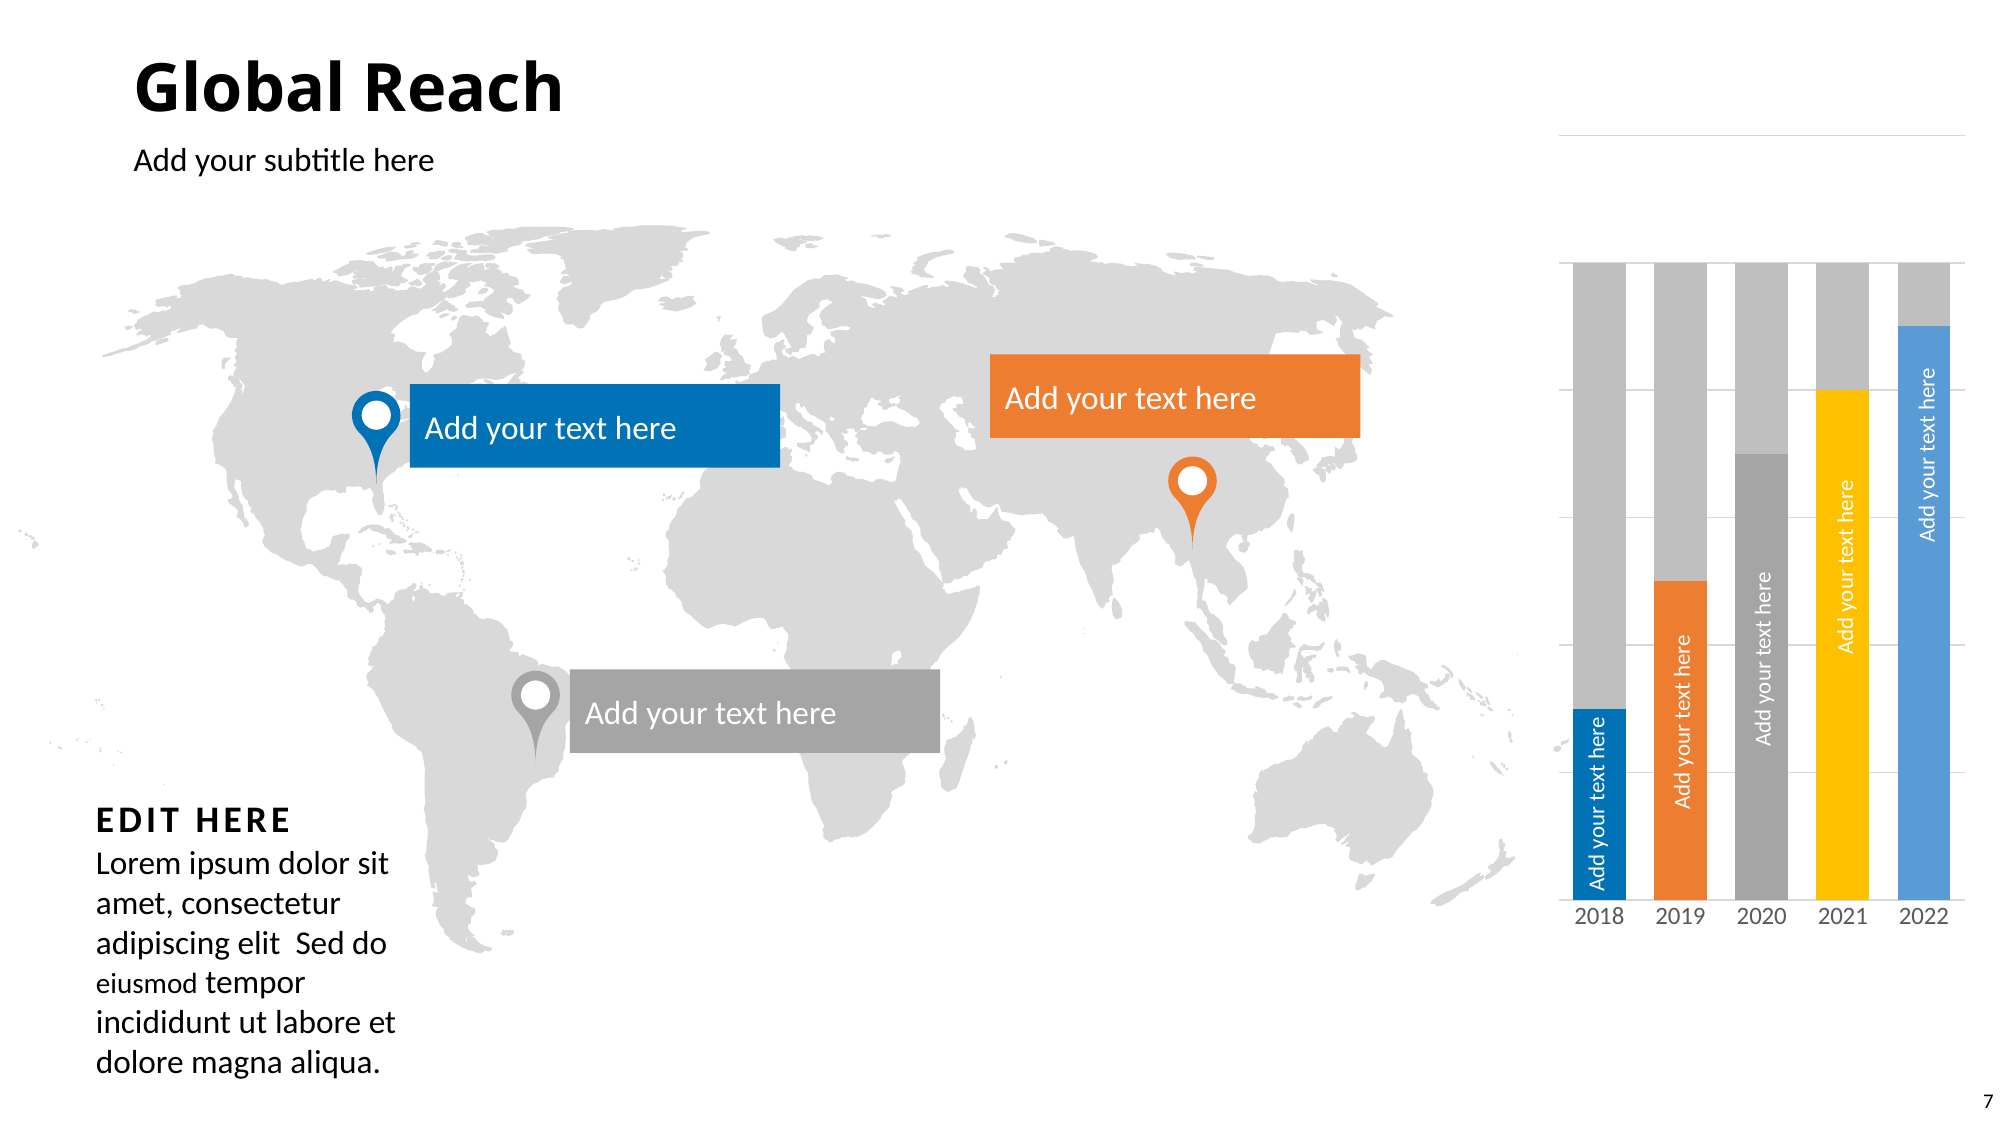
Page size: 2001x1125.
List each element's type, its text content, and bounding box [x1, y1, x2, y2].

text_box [18, 225, 1539, 953]
text_box Lorem ipsum dolor sit amet, consectetur adipiscing elit Sed do eiusmod tempor incididunt ut labore et dolore magna aliqua. [95, 964, 398, 1081]
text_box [510, 670, 560, 720]
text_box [1167, 456, 1217, 506]
list Add your subtitle here [118, 138, 1539, 179]
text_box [351, 390, 401, 440]
chart [1543, 134, 1966, 950]
title Global Reach [118, 37, 1894, 134]
